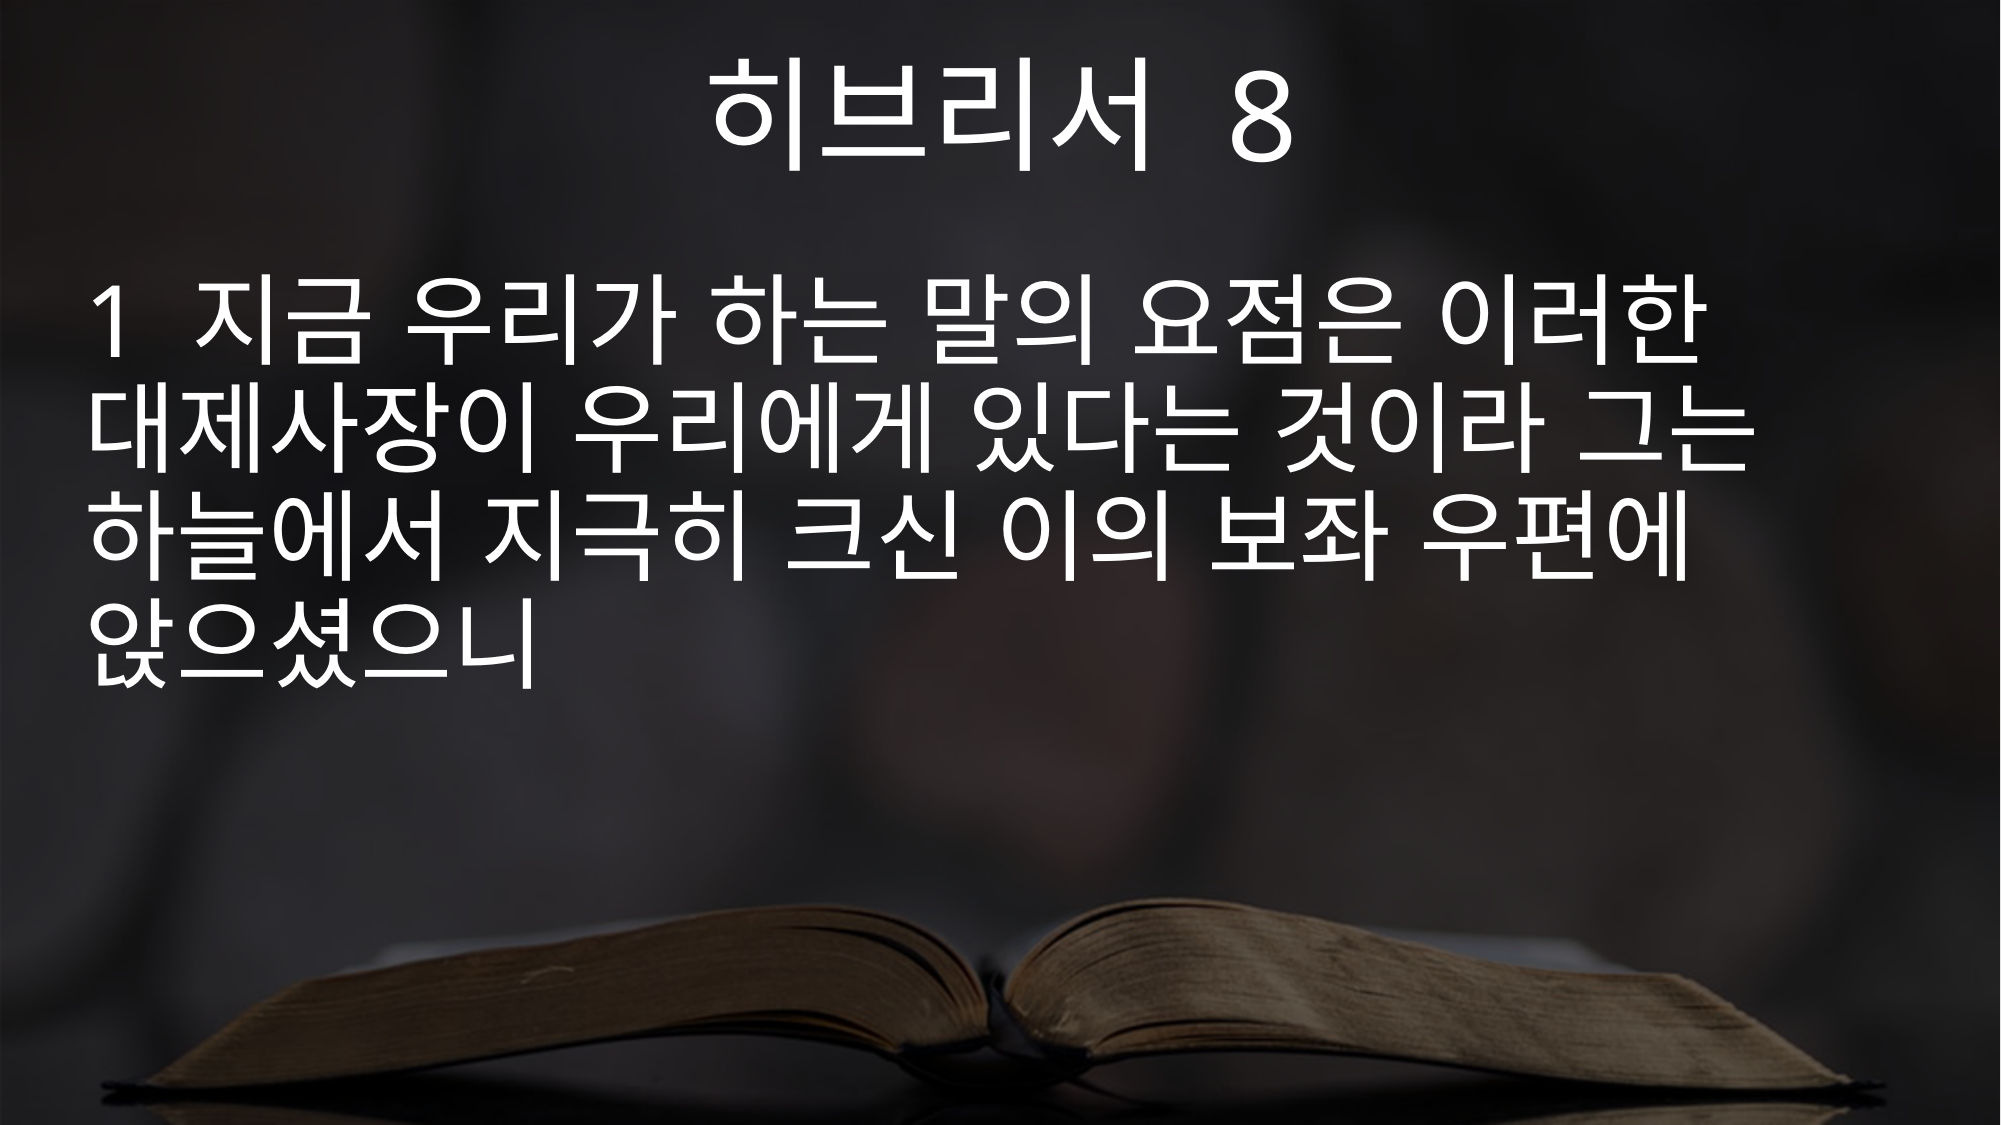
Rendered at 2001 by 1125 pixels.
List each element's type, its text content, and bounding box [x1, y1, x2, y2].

list 1 지금 우리가 하는 말의 요점은 이러한 대제사장이 우리에게 있다는 것이라 그는 하늘에서 지극히 크신 이의 보좌 우편에 앉으셨으니 [69, 263, 1953, 423]
picture [0, 0, 2001, 1125]
footer 히브리서 8 [0, 32, 2000, 192]
